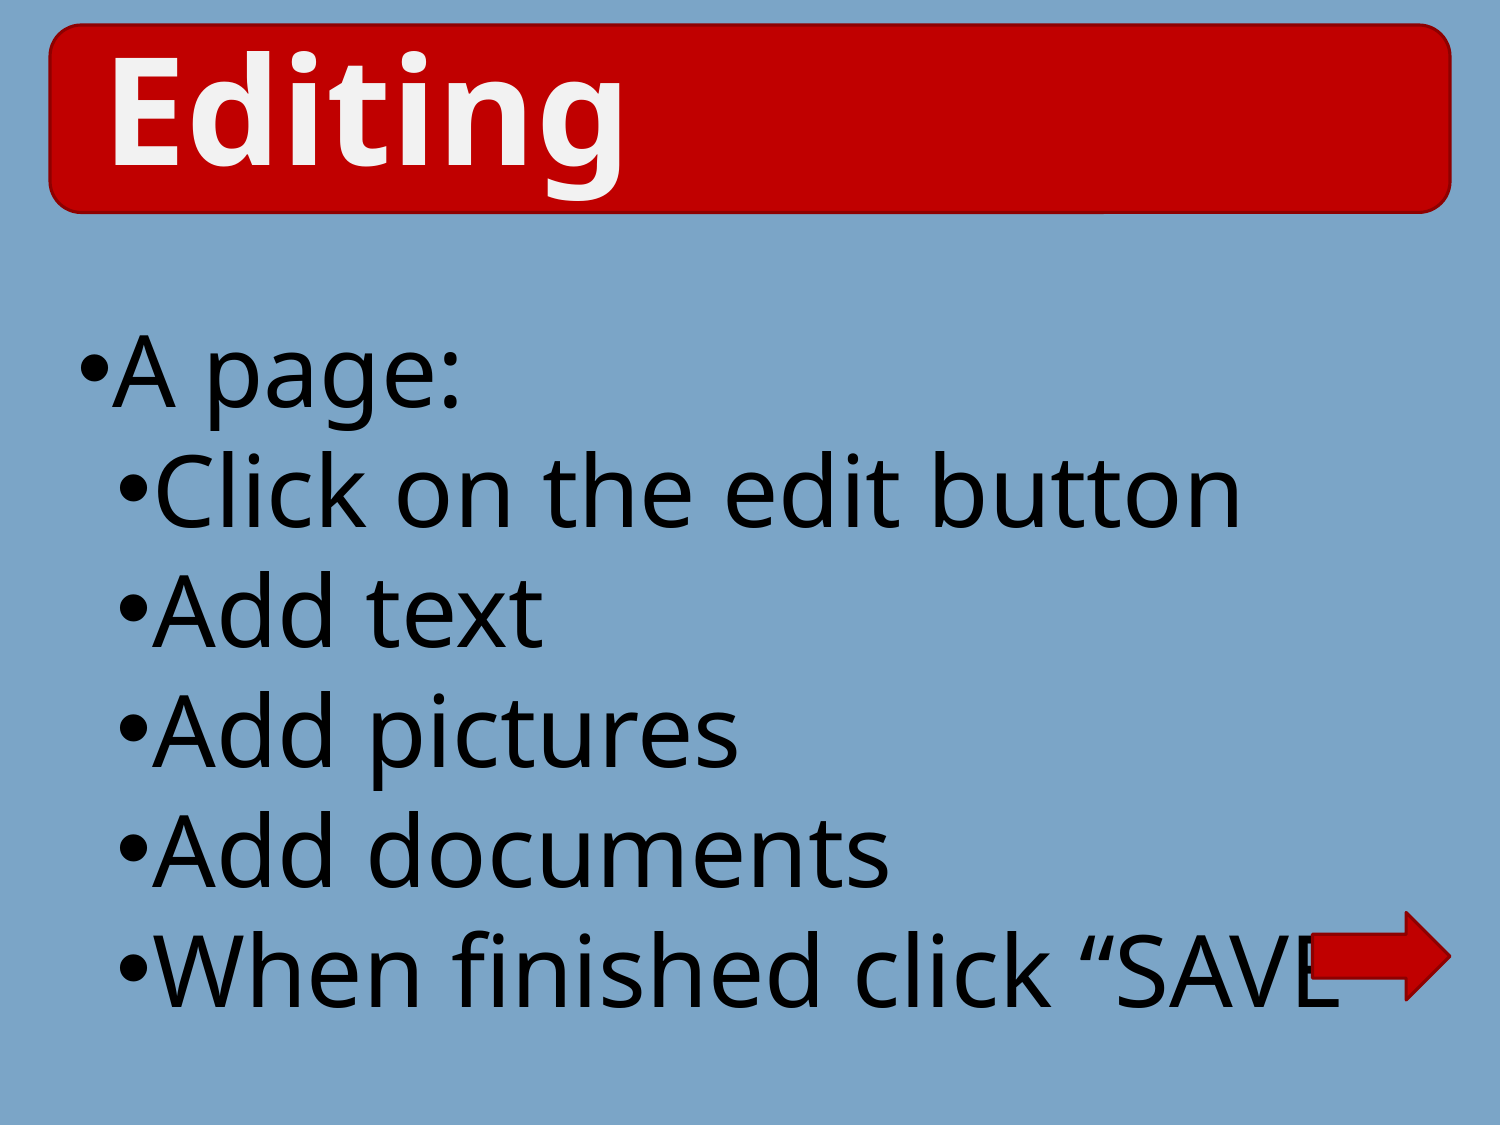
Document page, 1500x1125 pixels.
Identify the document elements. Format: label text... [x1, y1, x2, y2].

text_box Editing [87, 7, 1413, 203]
text_box A page: Click on the edit button Add text Add pictures Add documents When finished click “SAVE” [62, 299, 1438, 1035]
text_box [1310, 911, 1452, 1002]
text_box [48, 23, 1452, 215]
